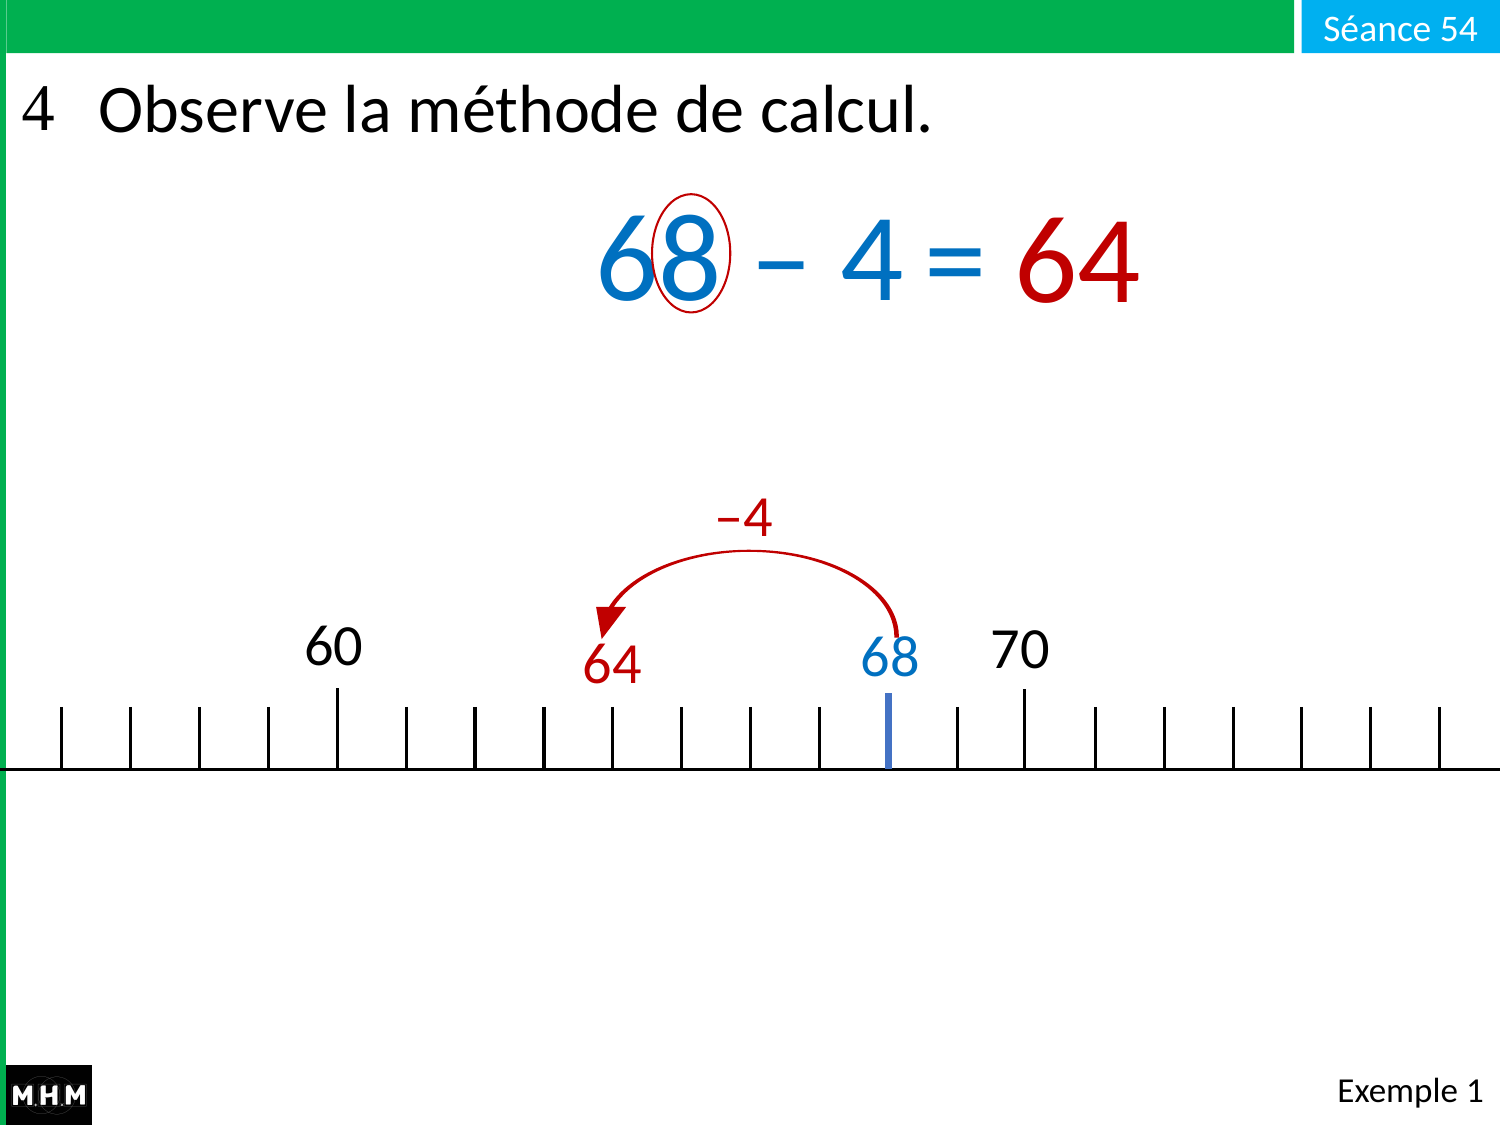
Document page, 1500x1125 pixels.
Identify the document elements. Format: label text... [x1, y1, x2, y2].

text_box 70 [975, 603, 1074, 688]
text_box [0, 688, 1500, 770]
text_box [793, 554, 899, 638]
text_box [650, 193, 732, 314]
title Observe la méthode de calcul. [83, 66, 1378, 156]
text_box 68 – 4 [522, 167, 978, 333]
text_box [596, 554, 706, 618]
text_box –4 [699, 471, 801, 556]
text_box 68 [845, 610, 947, 688]
picture [6, 1065, 92, 1125]
list Exemple 1 [1321, 1064, 1500, 1125]
text_box 60 [289, 599, 395, 685]
text_box = 64 [871, 170, 1194, 335]
text_box 64 [567, 618, 669, 688]
